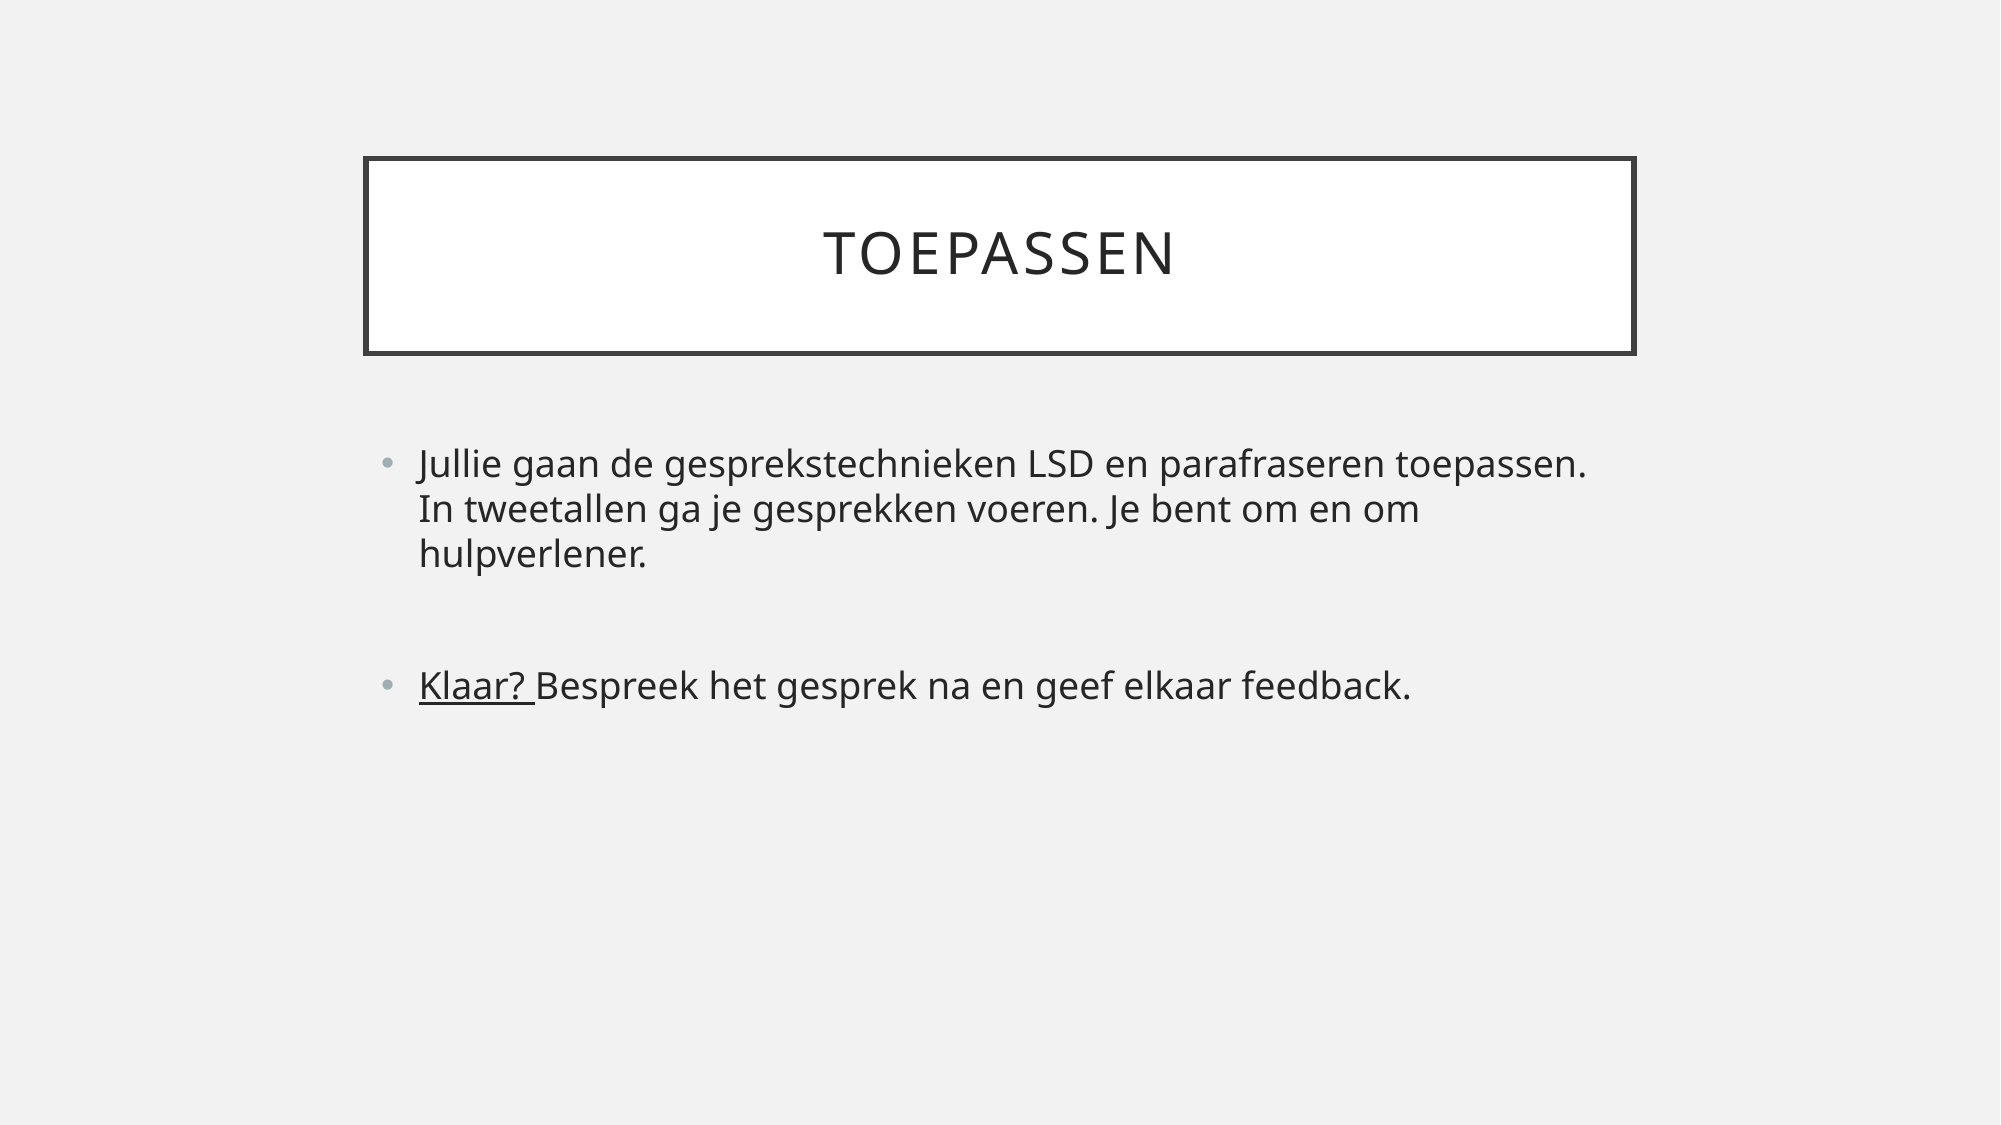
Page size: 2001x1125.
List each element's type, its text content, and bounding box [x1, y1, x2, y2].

list Jullie gaan de gesprekstechnieken LSD en parafraseren toepassen. In tweetallen ga je gesprekken voeren. Je bent om en om hulpverlener. Klaar? Bespreek het gesprek na en geef elkaar feedback. [366, 432, 1634, 942]
title Toepassen [363, 156, 1637, 356]
